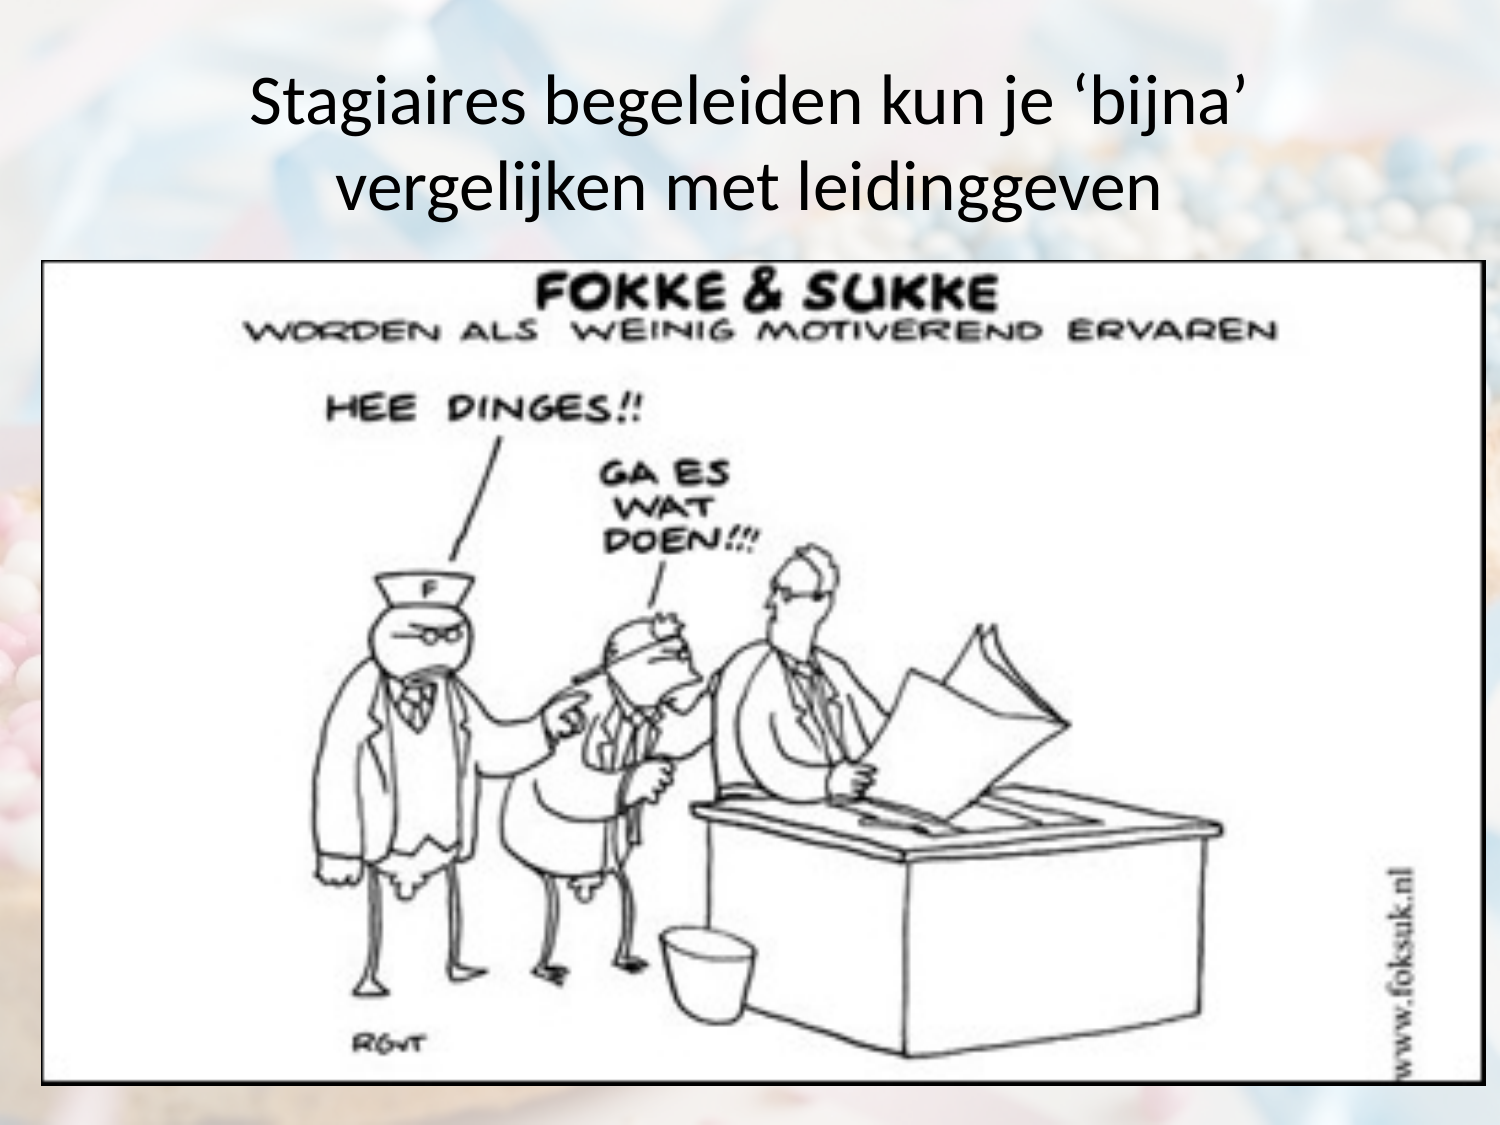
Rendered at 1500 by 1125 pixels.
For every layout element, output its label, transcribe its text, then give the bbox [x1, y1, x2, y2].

title Stagiaires begeleiden kun je ‘bijna’ vergelijken met leidinggeven [75, 45, 1425, 233]
picture [41, 260, 1486, 1086]
slide_number 10 [1074, 1094, 1425, 1103]
